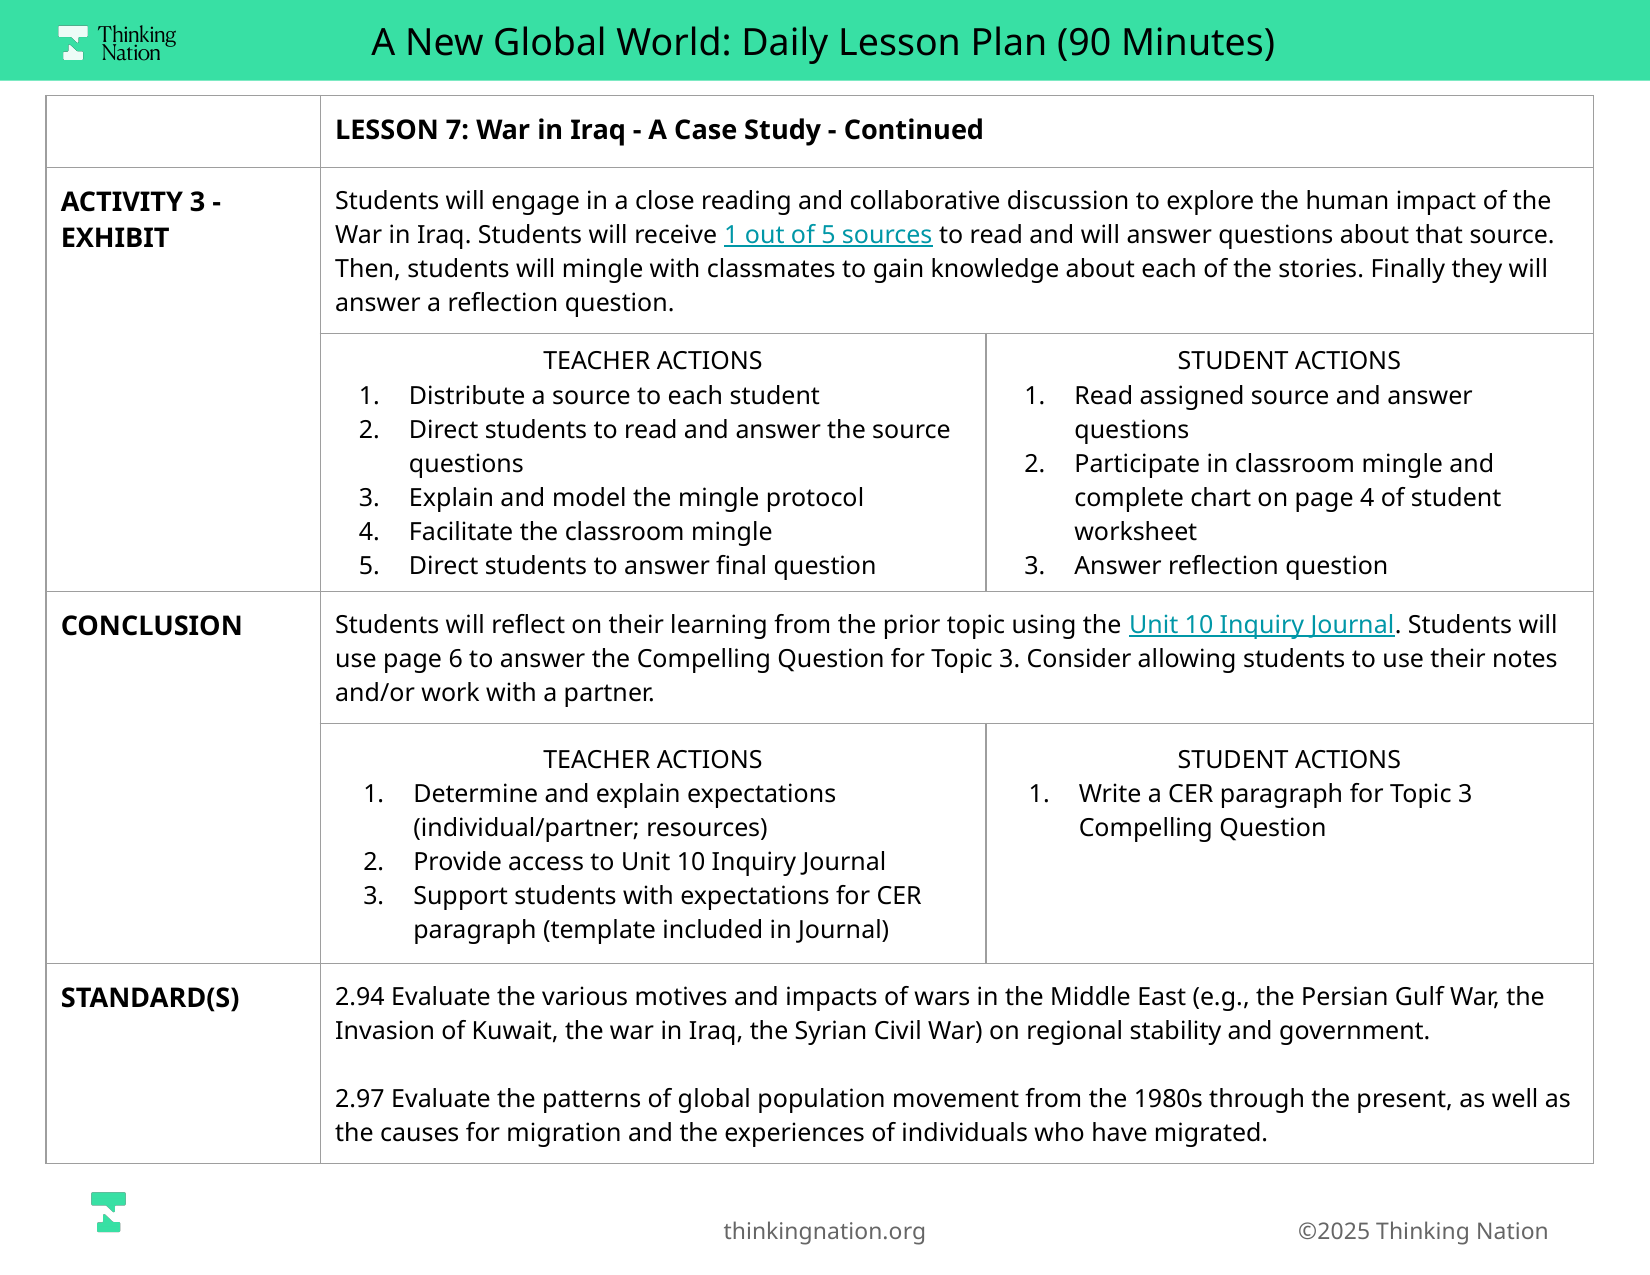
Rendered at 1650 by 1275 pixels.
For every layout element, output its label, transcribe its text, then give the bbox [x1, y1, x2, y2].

table_cell STUDENT ACTIONS Write a CER paragraph for Topic 3 Compelling Question [987, 724, 1593, 963]
table_cell Students will engage in a close reading and collaborative discussion to explore the human impact of the War in Iraq. Students will receive 1 out of 5 sources to read and will answer questions about that source. Then, students will mingle with classmates to gain knowledge about each of the stories. Finally they will answer a reflection question. [321, 168, 1593, 333]
table_header LESSON 7: War in Iraq - A Case Study - Continued [321, 96, 1593, 167]
table_cell STUDENT ACTIONS Read assigned source and answer questions Participate in classroom mingle and complete chart on page 4 of student worksheet Answer reflection question [987, 334, 1593, 591]
table_header [47, 96, 320, 167]
table_cell TEACHER ACTIONS Distribute a source to each student Direct students to read and answer the source questions Explain and model the mingle protocol Facilitate the classroom mingle Direct students to answer final question [321, 334, 985, 591]
text_box A New Global World: Daily Lesson Plan (90 Minutes) [0, 0, 1650, 81]
picture [80, 1184, 136, 1240]
text_box thinkingnation.org [629, 1200, 1021, 1240]
table_cell CONCLUSION [47, 592, 320, 963]
picture [45, 14, 180, 85]
table_cell ACTIVITY 3 - EXHIBIT [47, 168, 320, 591]
table_cell TEACHER ACTIONS Determine and explain expectations (individual/partner; resources) Provide access to Unit 10 Inquiry Journal Support students with expectations for CER paragraph (template included in Journal) [321, 724, 985, 963]
table_cell 2.94 Evaluate the various motives and impacts of wars in the Middle East (e.g., the Persian Gulf War, the Invasion of Kuwait, the war in Iraq, the Syrian Civil War) on regional stability and government. 2.97 Evaluate the patterns of global population movement from the 1980s through the present, as well as the causes for migration and the experiences of individuals who have migrated. [321, 964, 1593, 1163]
table_cell Students will reflect on their learning from the prior topic using the Unit 10 Inquiry Journal. Students will use page 6 to answer the Compelling Question for Topic 3. Consider allowing students to use their notes and/or work with a partner. [321, 592, 1593, 723]
table_cell STANDARD(S) [47, 964, 320, 1163]
text_box ©2025 Thinking Nation [1174, 1200, 1566, 1240]
